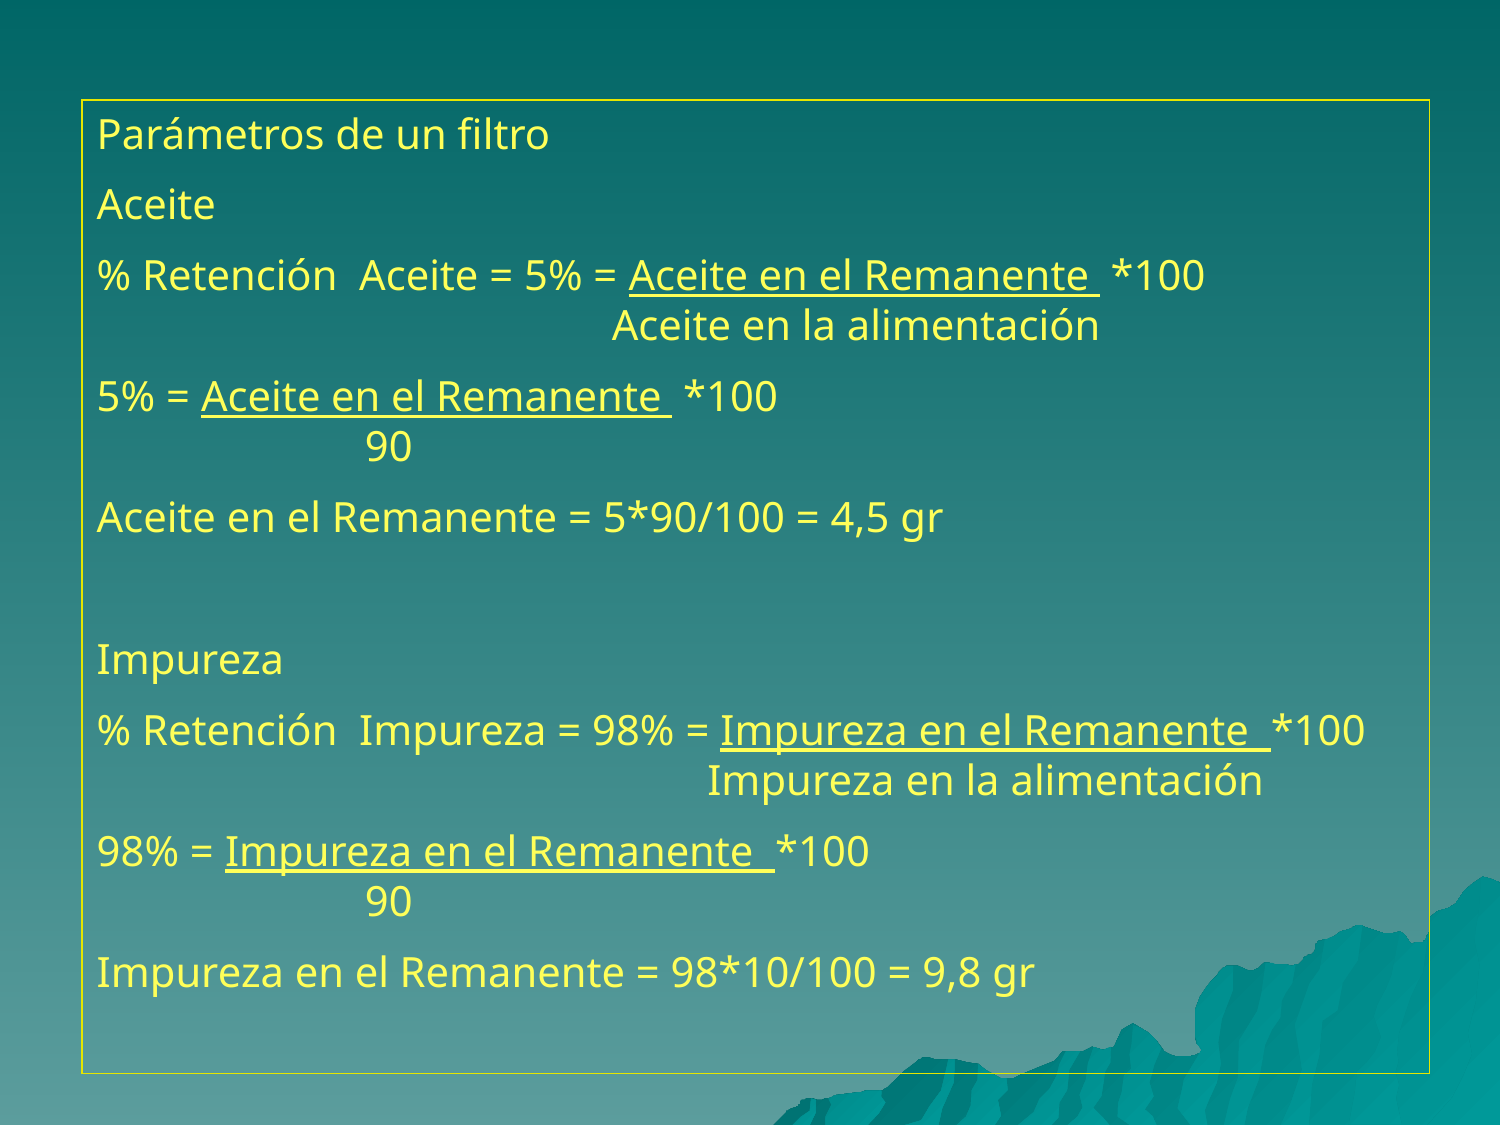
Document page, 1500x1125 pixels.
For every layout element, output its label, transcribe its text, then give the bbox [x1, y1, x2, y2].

text_box Parámetros de un filtro Aceite % Retención Aceite = 5% = Aceite en el Remanente *100 Aceite en la alimentación 5% = Aceite en el Remanente *100 90 Aceite en el Remanente = 5*90/100 = 4,5 gr Impureza % Retención Impureza = 98% = Impureza en el Remanente *100 Impureza en la alimentación 98% = Impureza en el Remanente *100 90 Impureza en el Remanente = 98*10/100 = 9,8 gr [81, 100, 1430, 1074]
